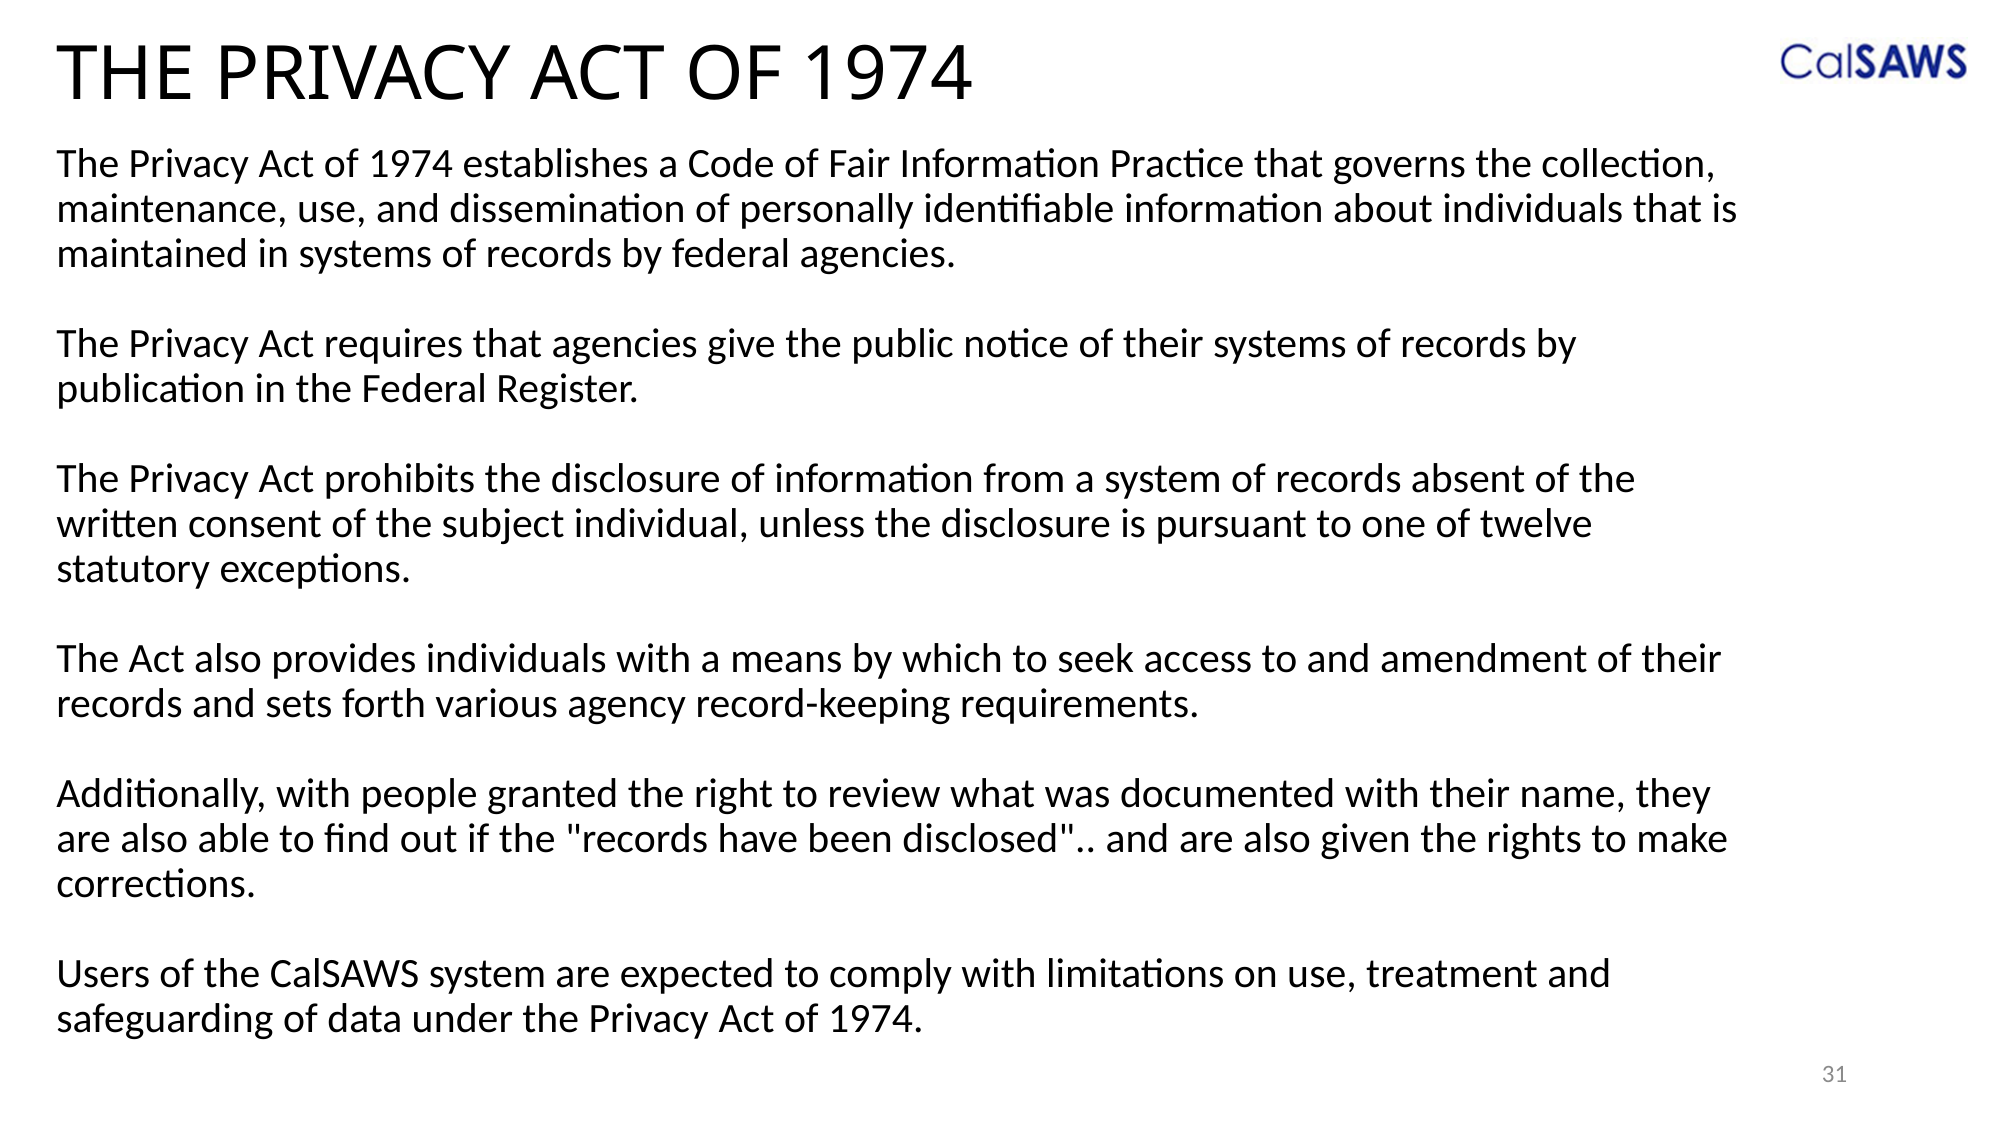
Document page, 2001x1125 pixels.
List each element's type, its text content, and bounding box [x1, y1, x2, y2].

list The Privacy Act of 1974 establishes a Code of Fair Information Practice that governs the collection, maintenance, use, and dissemination of personally identifiable information about individuals that is maintained in systems of records by federal agencies. The Privacy Act requires that agencies give the public notice of their systems of records by publication in the Federal Register. The Privacy Act prohibits the disclosure of information from a system of records absent of the written consent of the subject individual, unless the disclosure is pursuant to one of twelve statutory exceptions. The Act also provides individuals with a means by which to seek access to and amendment of their records and sets forth various agency record-keeping requirements. Additionally, with people granted the right to review what was documented with their name, they are also able to find out if the "records have been disclosed".. and are also given the rights to make corrections. Users of the CalSAWS system are expected to comply with limitations on use, treatment and safeguarding of data under the Privacy Act of 1974. [41, 133, 1767, 1018]
title THE PRIVACY ACT OF 1974 [41, 27, 1970, 246]
slide_number 31 [1412, 1042, 1863, 1103]
picture [1780, 37, 1968, 84]
